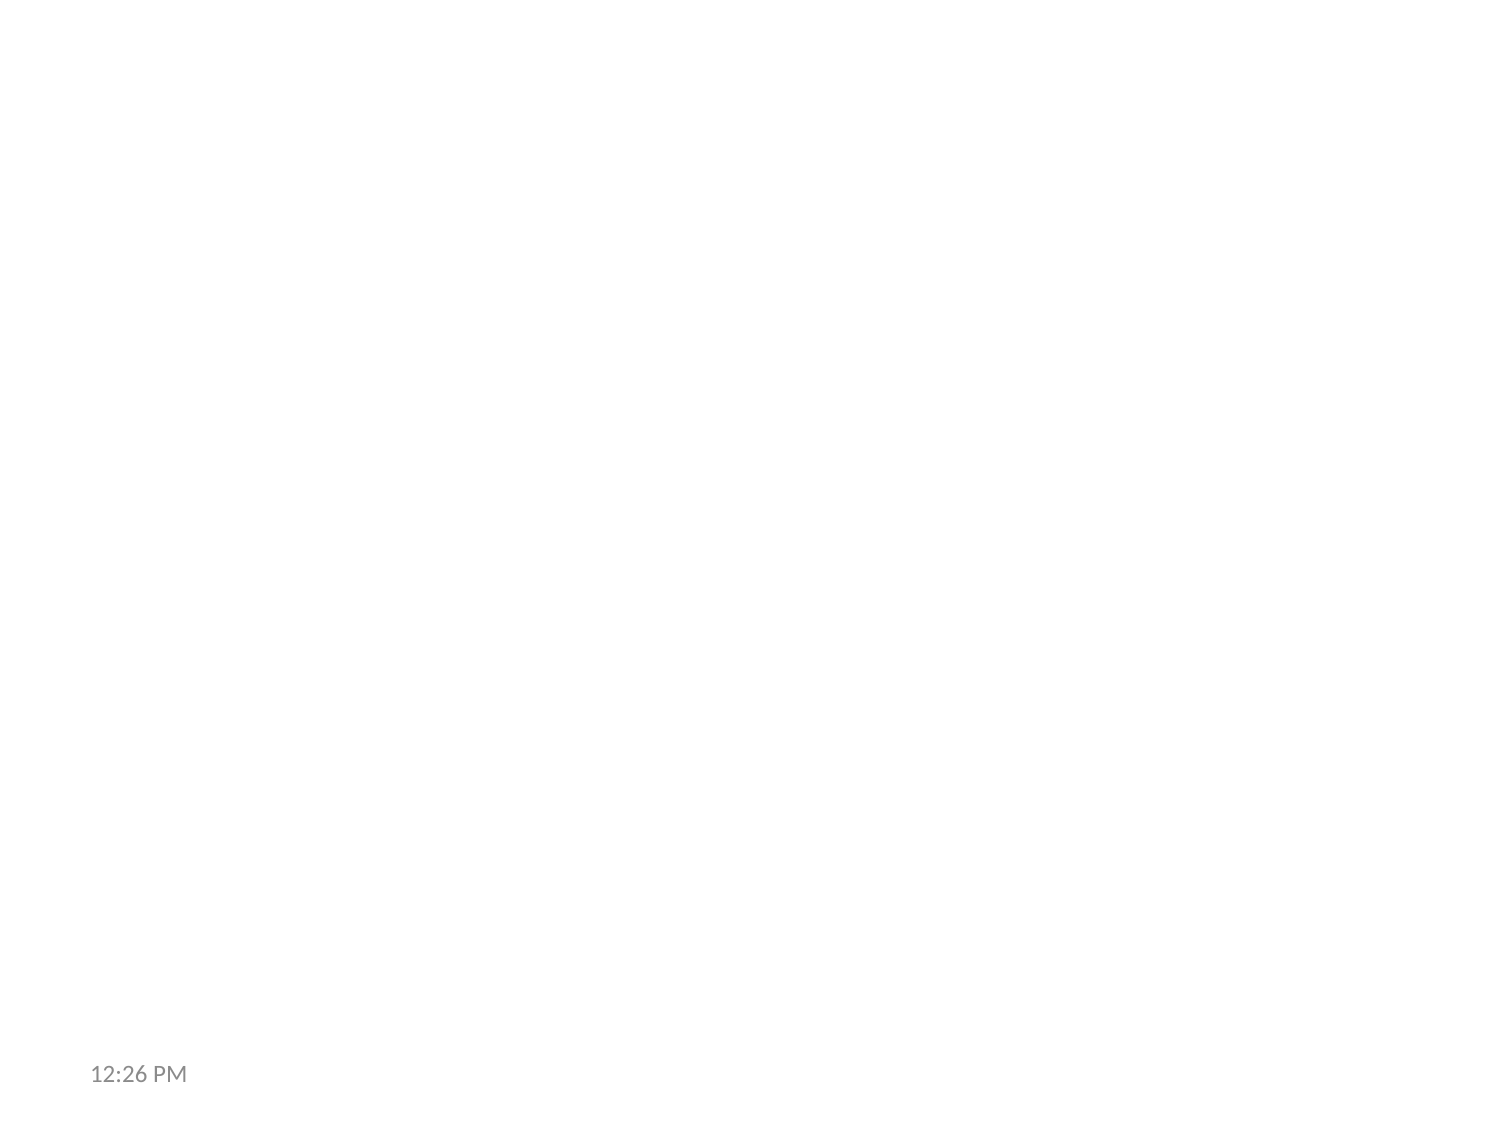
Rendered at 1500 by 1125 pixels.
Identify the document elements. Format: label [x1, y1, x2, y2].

slide_number [75, 1042, 425, 1103]
